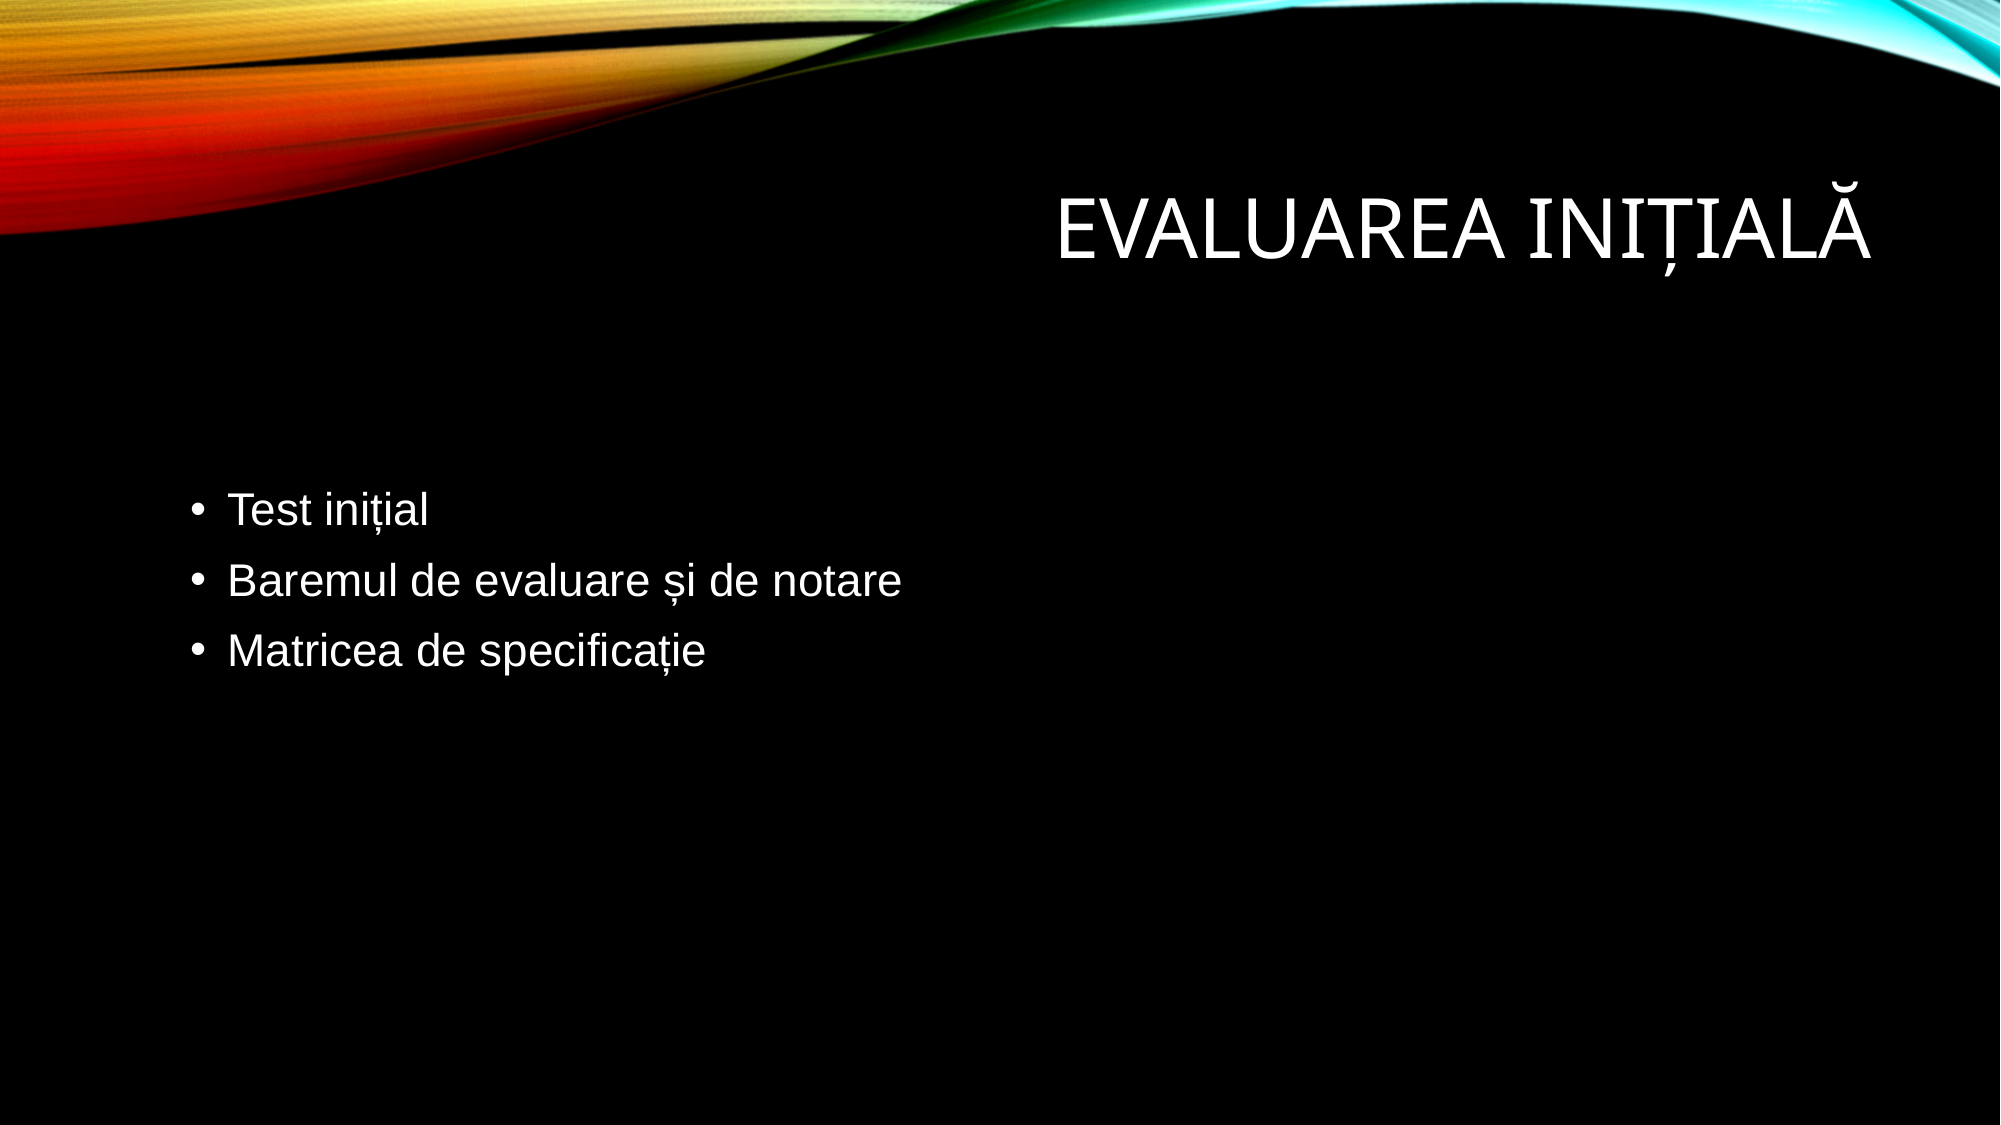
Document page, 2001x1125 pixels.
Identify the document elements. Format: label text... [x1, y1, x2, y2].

list Test inițial Baremul de evaluare și de notare Matricea de specificație [175, 478, 1826, 1013]
title Evaluarea iniţială [474, 125, 1888, 338]
picture [0, 0, 2000, 237]
